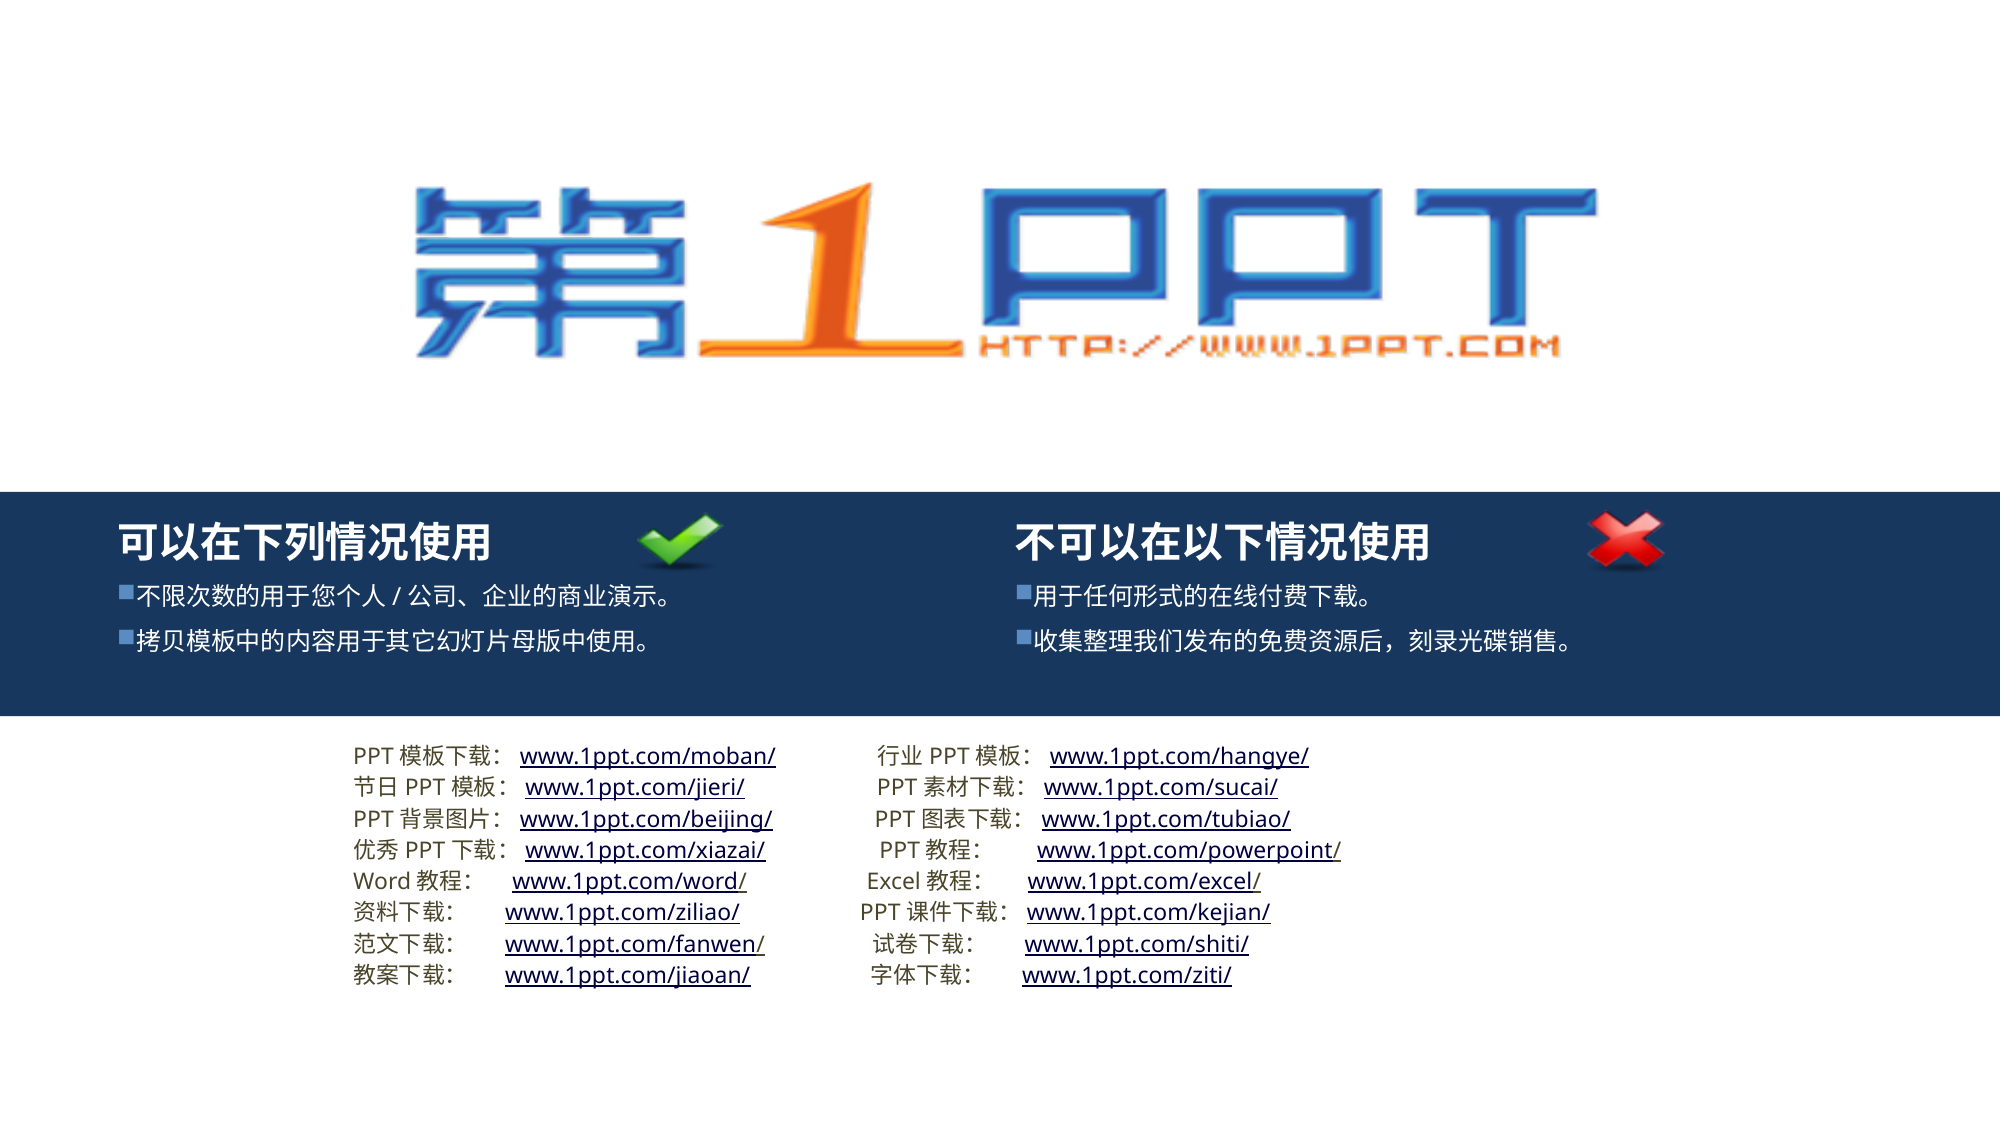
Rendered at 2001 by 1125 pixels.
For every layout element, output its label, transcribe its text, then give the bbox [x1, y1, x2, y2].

picture [637, 507, 724, 573]
text_box [0, 491, 2000, 717]
picture [1581, 507, 1669, 573]
text_box 不可以在以下情况使用 用于任何形式的在线付费下载。 收集整理我们发布的免费资源后，刻录光碟销售。 [999, 508, 1898, 762]
picture [179, 51, 1867, 492]
text_box PPT模板下载：www.1ppt.com/moban/ 行业PPT模板：www.1ppt.com/hangye/ 节日PPT模板：www.1ppt.com/jieri/ PPT素材下载：www.1ppt.com/sucai/ PPT背景图片：www.1ppt.com/beijing/ PPT图表下载：www.1ppt.com/tubiao/ 优秀PPT下载：www.1ppt.com/xiazai/ PPT教程： www.1ppt.com/powerpoint/ Word教程： www.1ppt.com/word/ Excel教程： www.1ppt.com/excel/ 资料下载： www.1ppt.com/ziliao/ PPT课件下载：www.1ppt.com/kejian/ 范文下载： www.1ppt.com/fanwen/ 试卷下载： www.1ppt.com/shiti/ 教案下载： www.1ppt.com/jiaoan/ 字体下载： www.1ppt.com/ziti/ [336, 762, 1752, 1008]
text_box 可以在下列情况使用 不限次数的用于您个人/公司、企业的商业演示。 拷贝模板中的内容用于其它幻灯片母版中使用。 [102, 508, 1000, 774]
